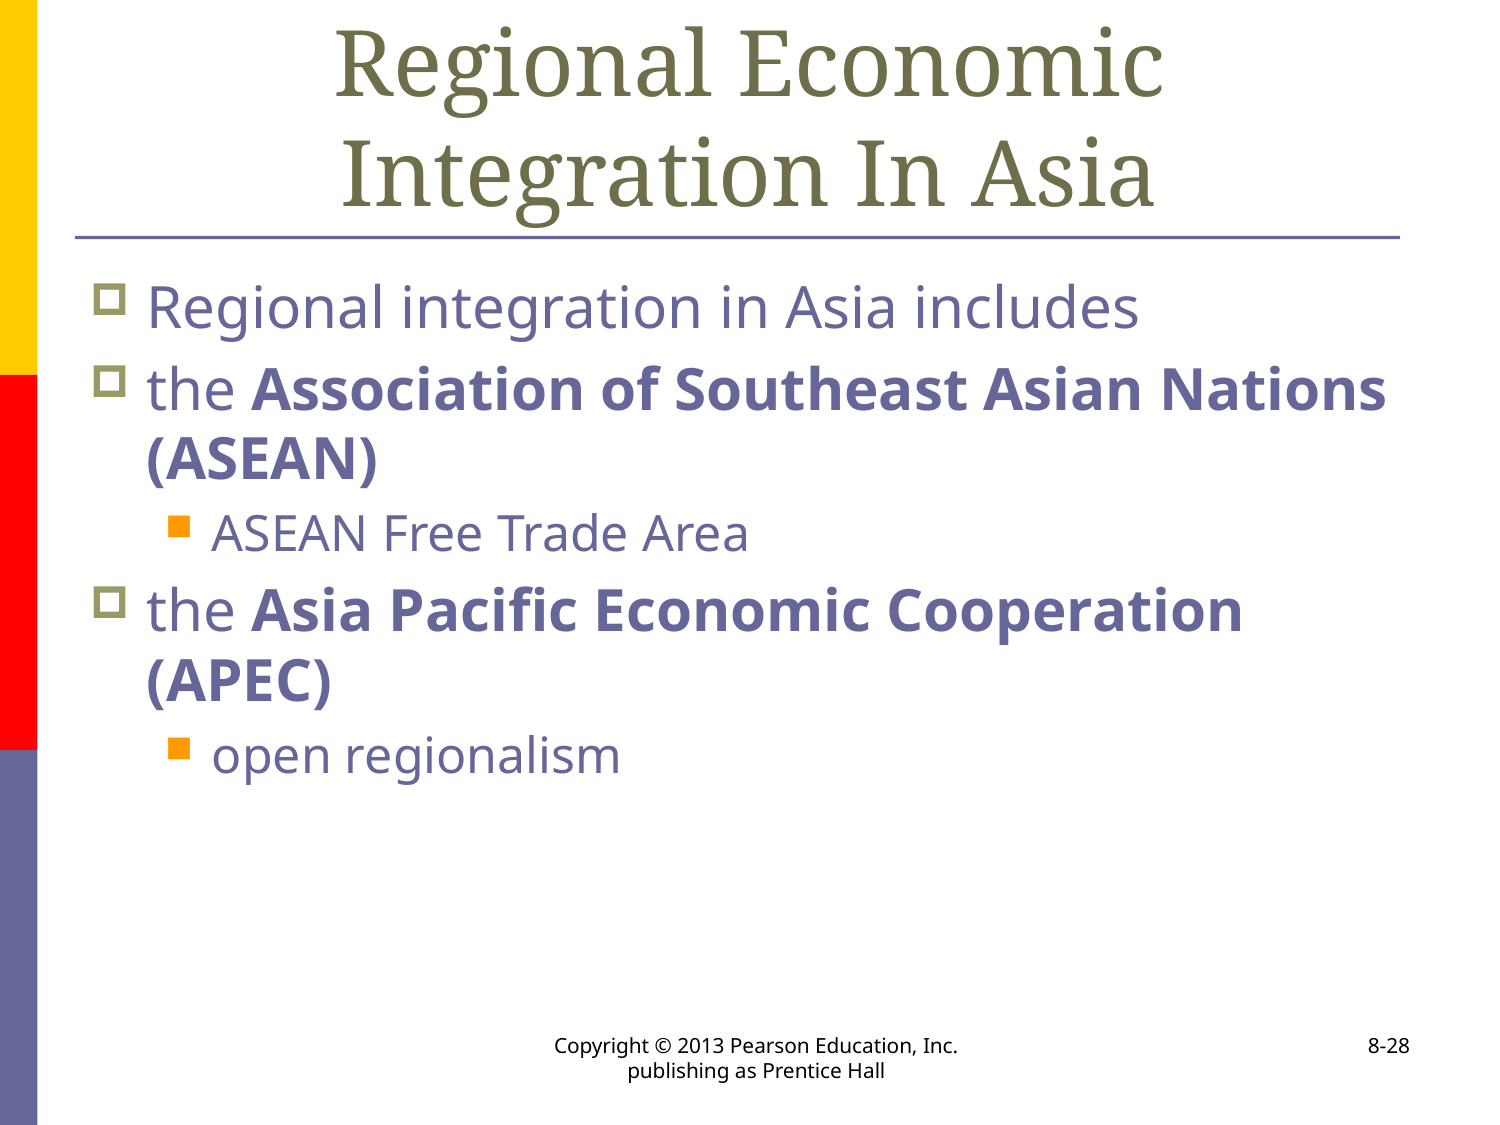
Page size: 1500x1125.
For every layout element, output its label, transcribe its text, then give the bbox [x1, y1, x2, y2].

title Regional Economic Integration In Asia [75, 45, 1425, 233]
footer Copyright © 2013 Pearson Education, Inc. publishing as Prentice Hall [500, 1025, 1013, 1100]
list Regional integration in Asia includes the Association of Southeast Asian Nations (ASEAN) ASEAN Free Trade Area the Asia Pacific Economic Cooperation (APEC) open regionalism [75, 262, 1425, 1006]
slide_number 8-28 [1074, 1025, 1425, 1100]
